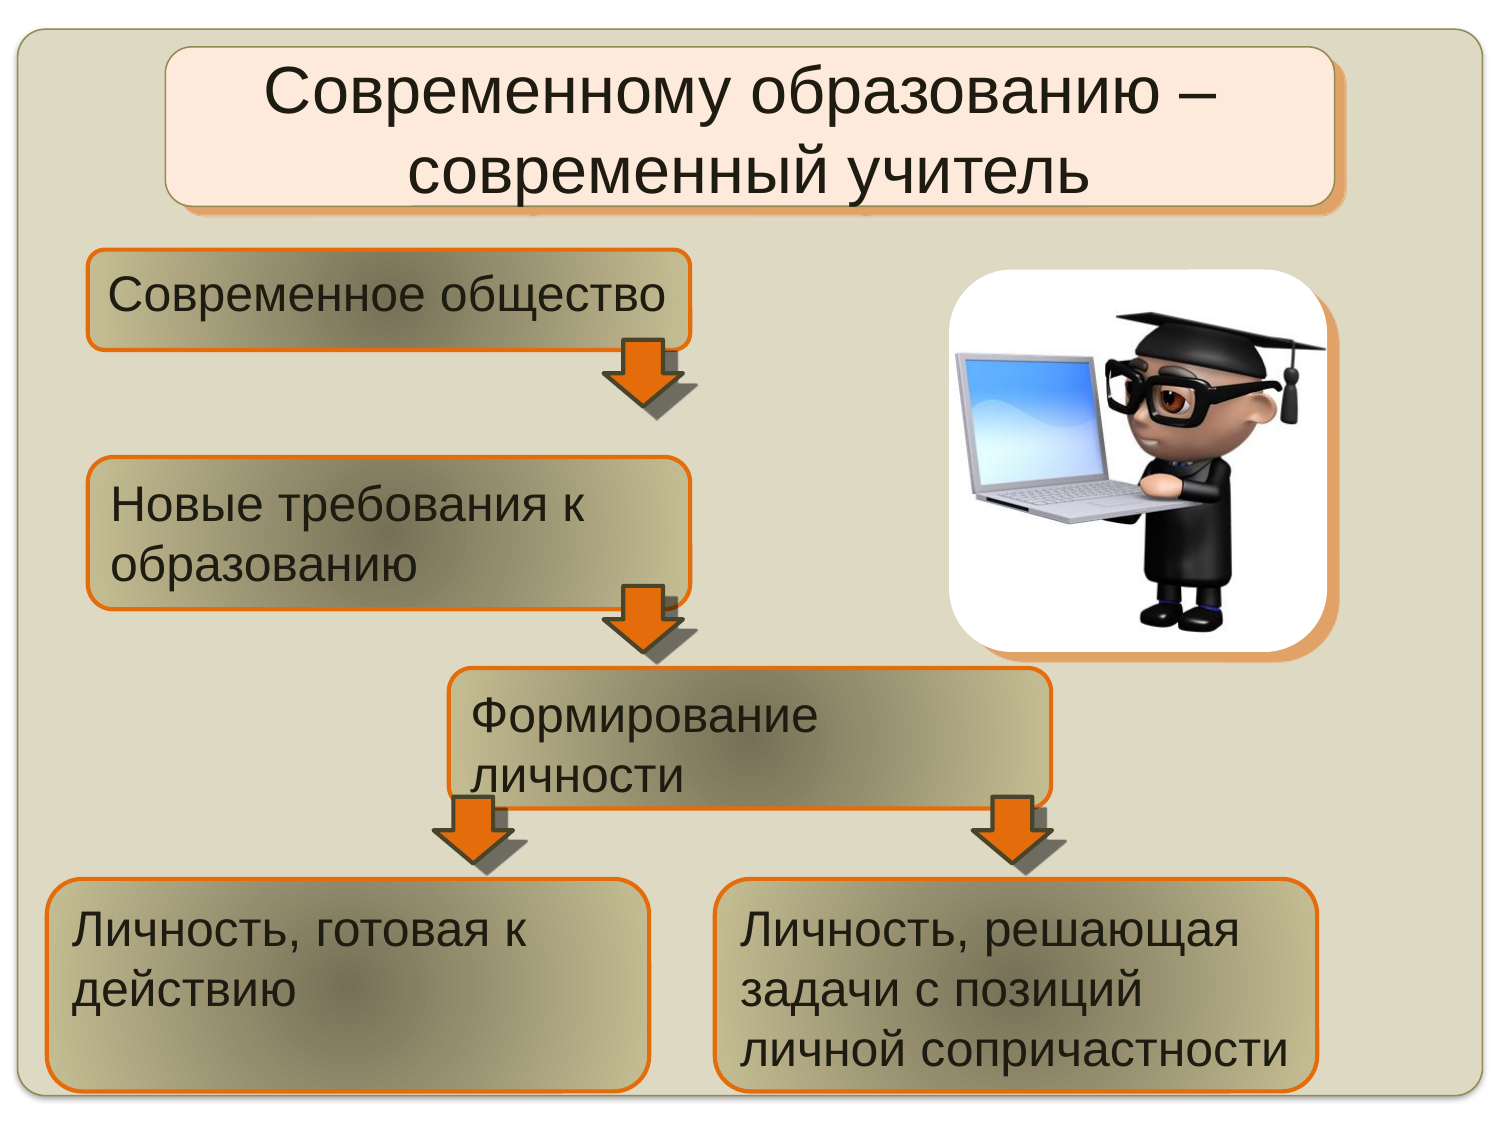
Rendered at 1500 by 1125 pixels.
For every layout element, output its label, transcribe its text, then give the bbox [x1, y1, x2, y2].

text_box [601, 337, 685, 409]
text_box [16, 28, 1484, 1097]
text_box Новые требования к образованию [85, 454, 693, 612]
picture [0, 0, 1500, 1125]
text_box [431, 794, 515, 866]
text_box [970, 794, 1055, 866]
text_box Личность, готовая к действию [44, 876, 652, 1094]
text_box Формирование личности [446, 665, 1054, 811]
text_box [601, 583, 685, 655]
text_box Современному образованию – современный учитель [164, 46, 1336, 208]
text_box Современное общество [85, 247, 693, 353]
text_box Личность, решающая задачи с позиций личной сопричастности [712, 876, 1320, 1094]
